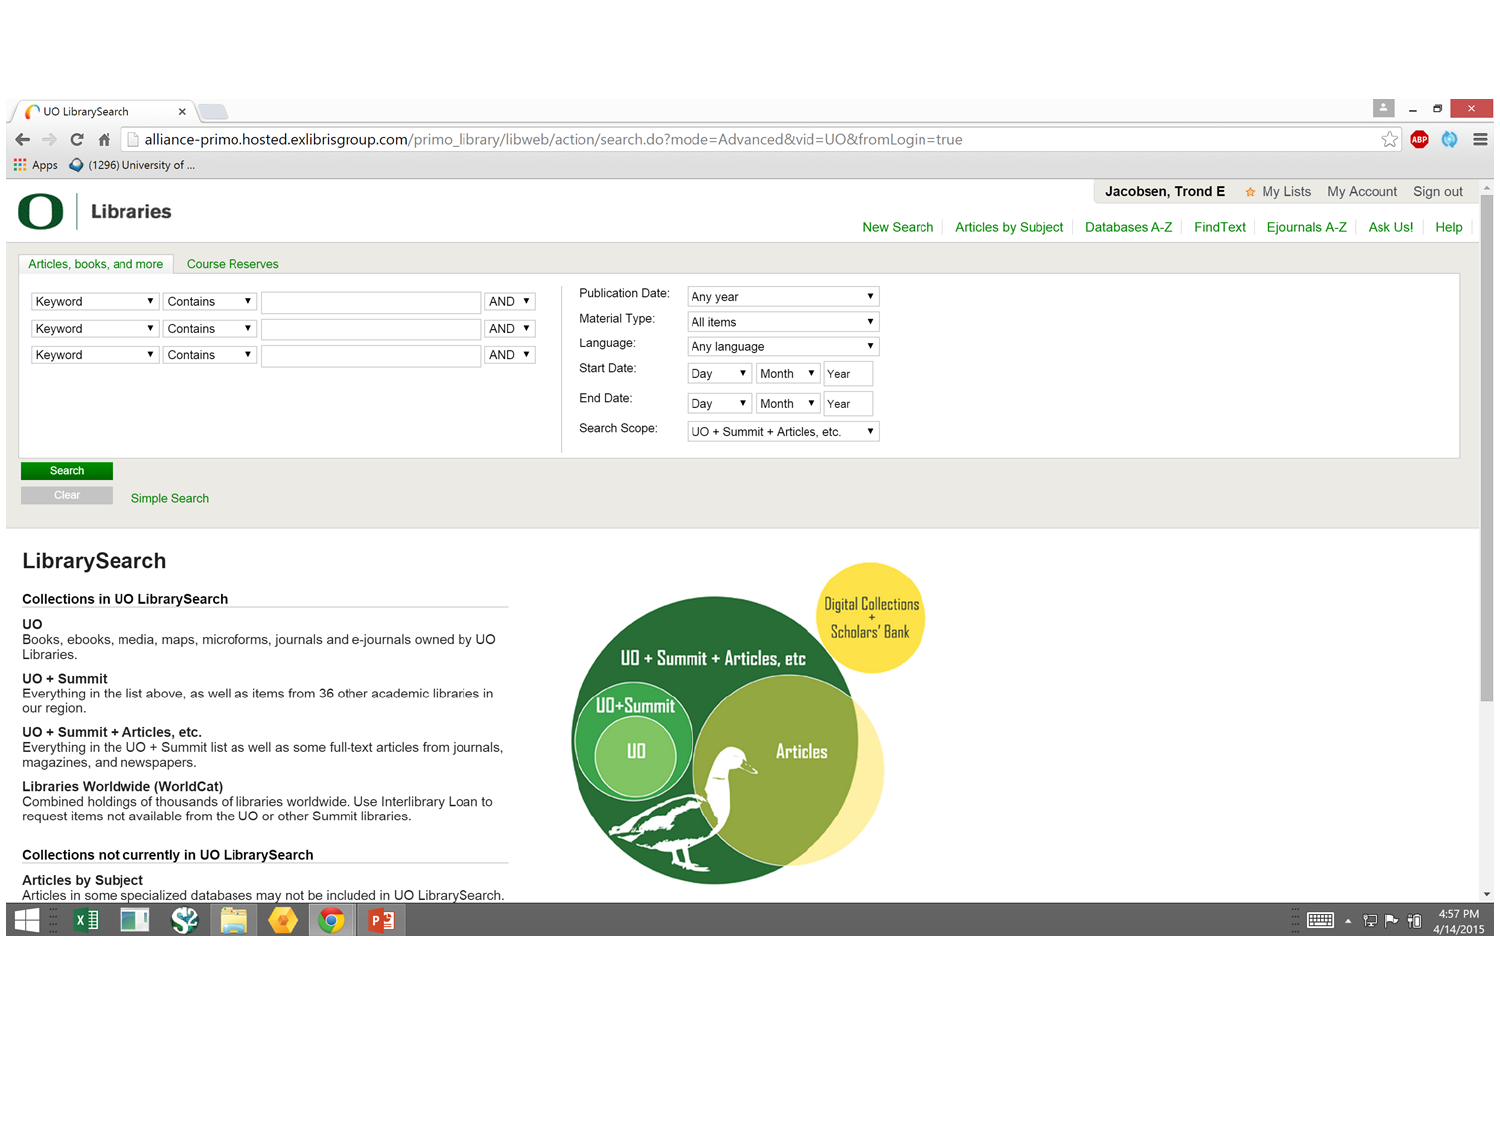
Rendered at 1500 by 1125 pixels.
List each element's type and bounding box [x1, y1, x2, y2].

picture [6, 99, 1494, 936]
